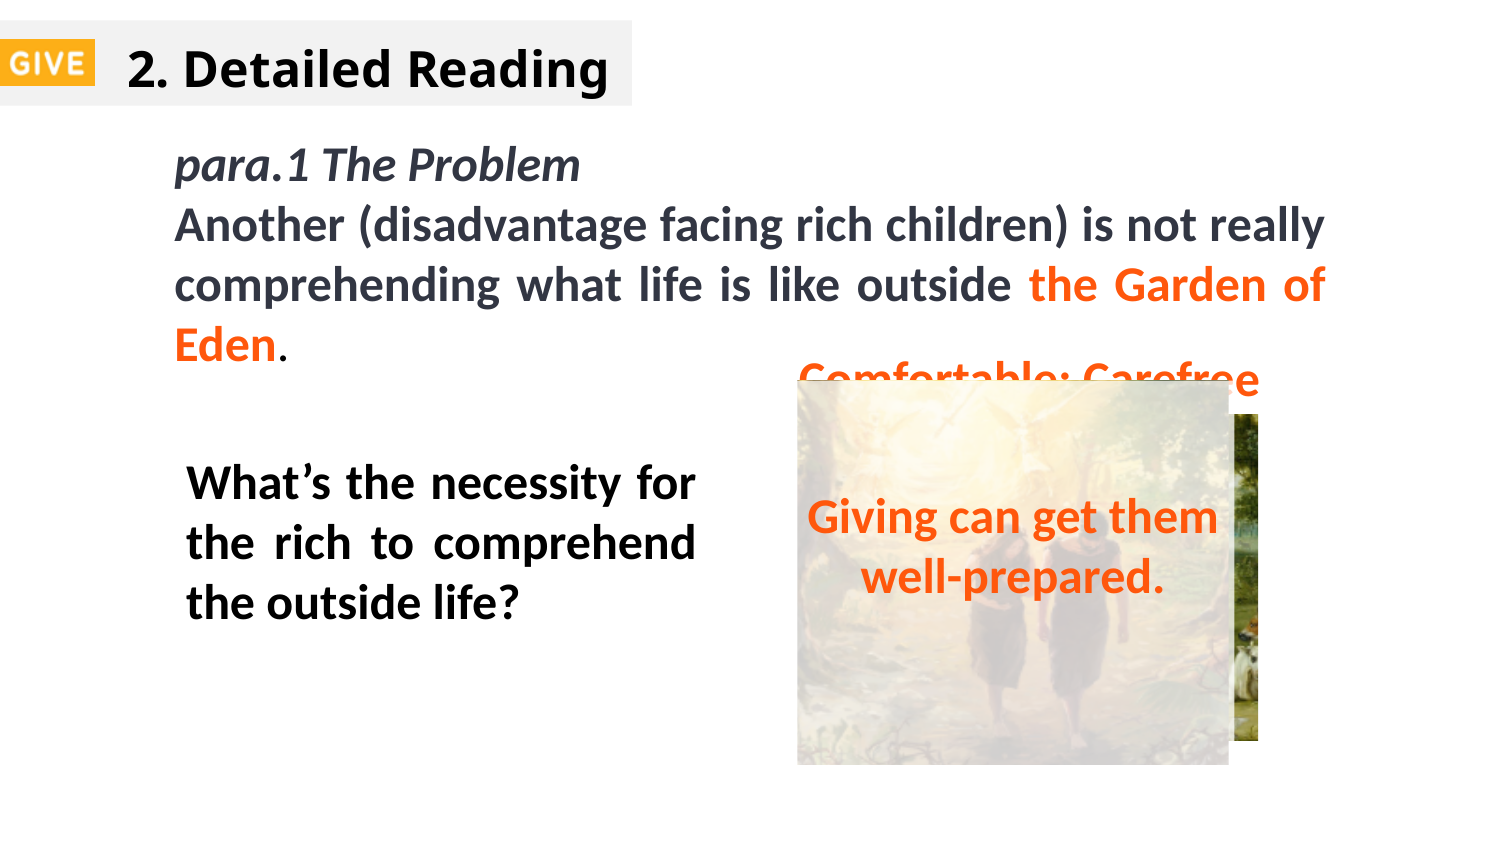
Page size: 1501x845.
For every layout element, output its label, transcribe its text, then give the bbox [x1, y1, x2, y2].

text_box What’s the necessity for the rich to comprehend the outside life? [171, 442, 712, 637]
text_box para.1 The Problem Another (disadvantage facing rich children) is not really comprehending what life is like outside the Garden of Eden. [159, 124, 1341, 379]
picture [797, 380, 1259, 765]
text_box [0, 19, 633, 107]
text_box 2. Detailed Reading [112, 30, 626, 105]
picture [0, 39, 95, 86]
text_box Giving can get them well-prepared. [791, 380, 1236, 767]
text_box Comfortable; Carefree [759, 338, 1300, 414]
